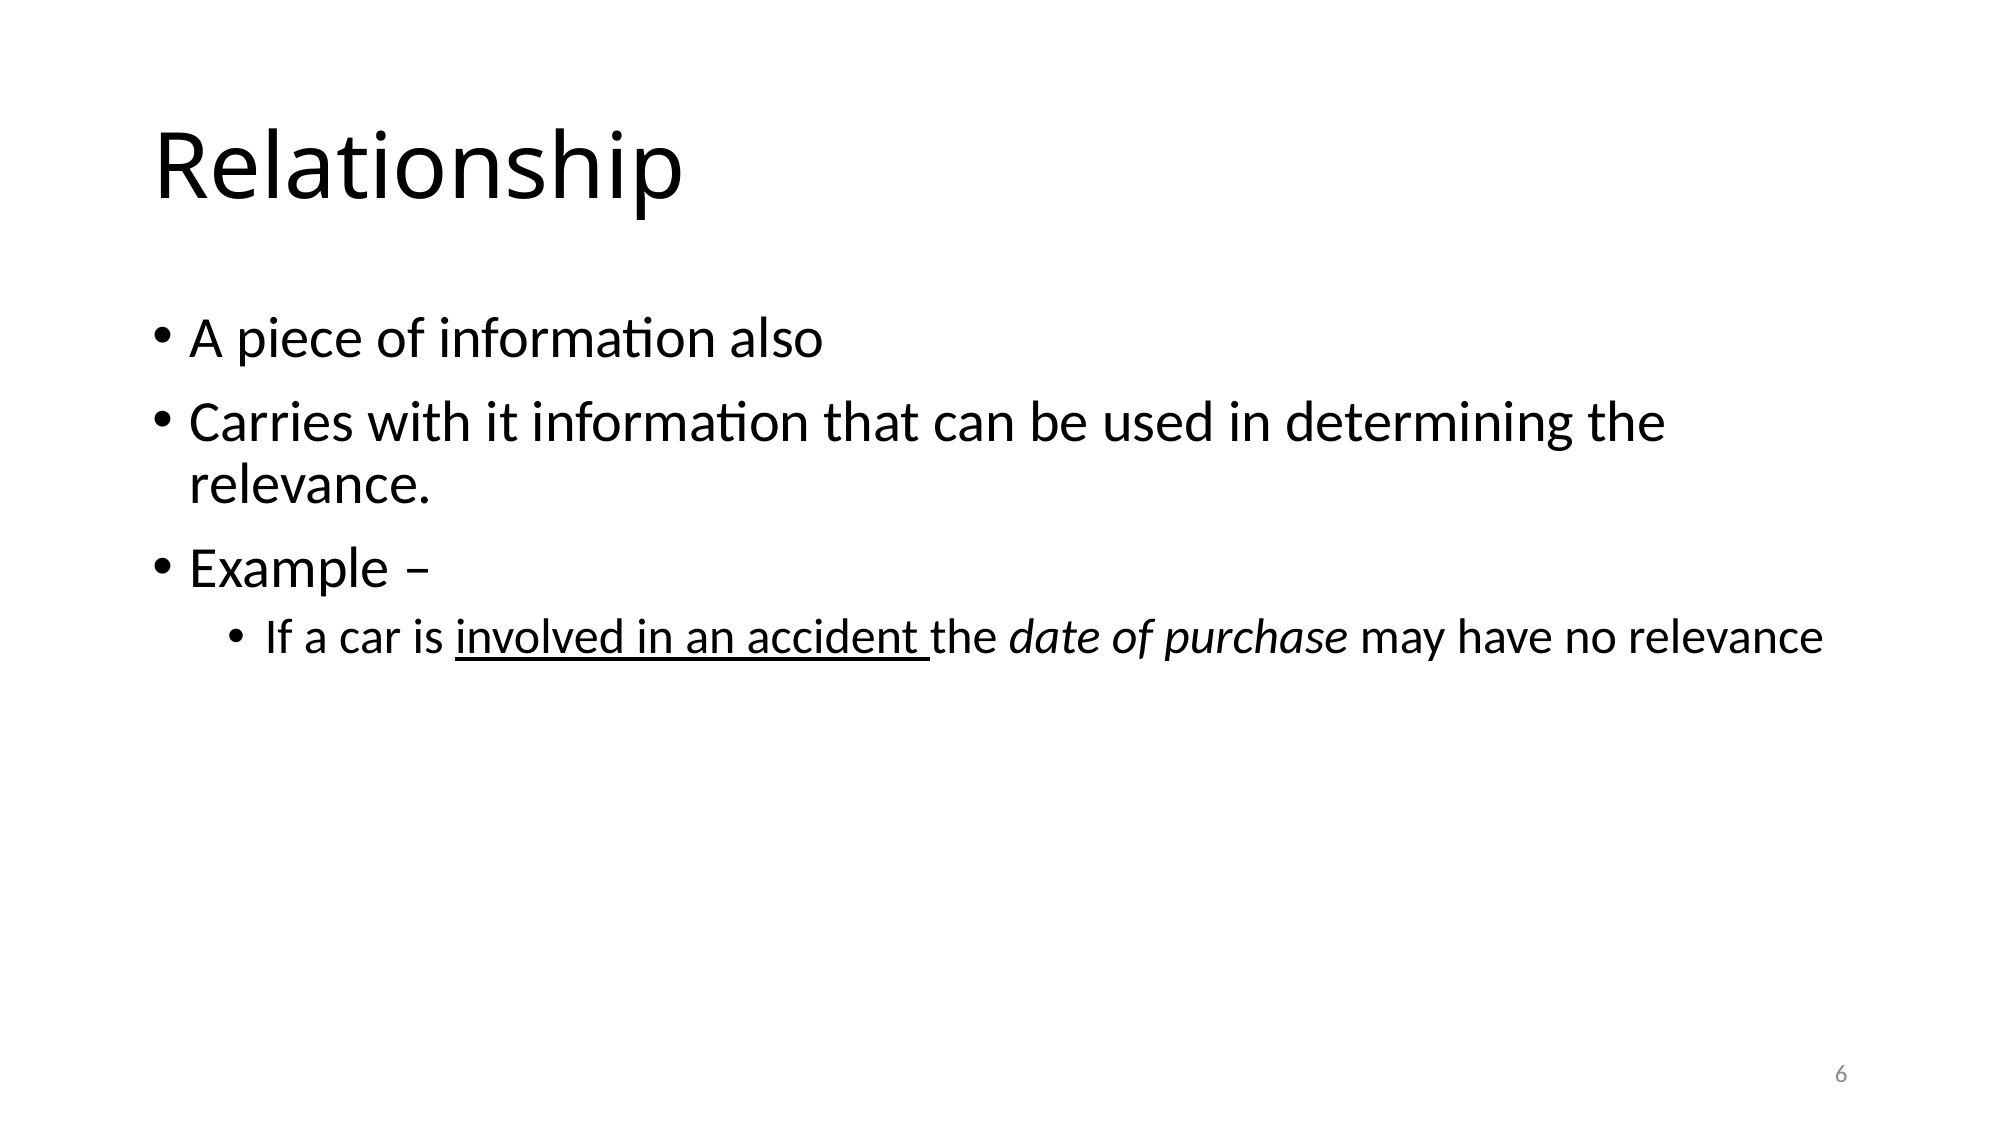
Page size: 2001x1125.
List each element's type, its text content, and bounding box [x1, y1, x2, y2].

title Relationship [137, 59, 1863, 278]
list A piece of information also Carries with it information that can be used in determining the relevance. Example – If a car is involved in an accident the date of purchase may have no relevance [137, 299, 1863, 1014]
slide_number 6 [1412, 1042, 1863, 1103]
